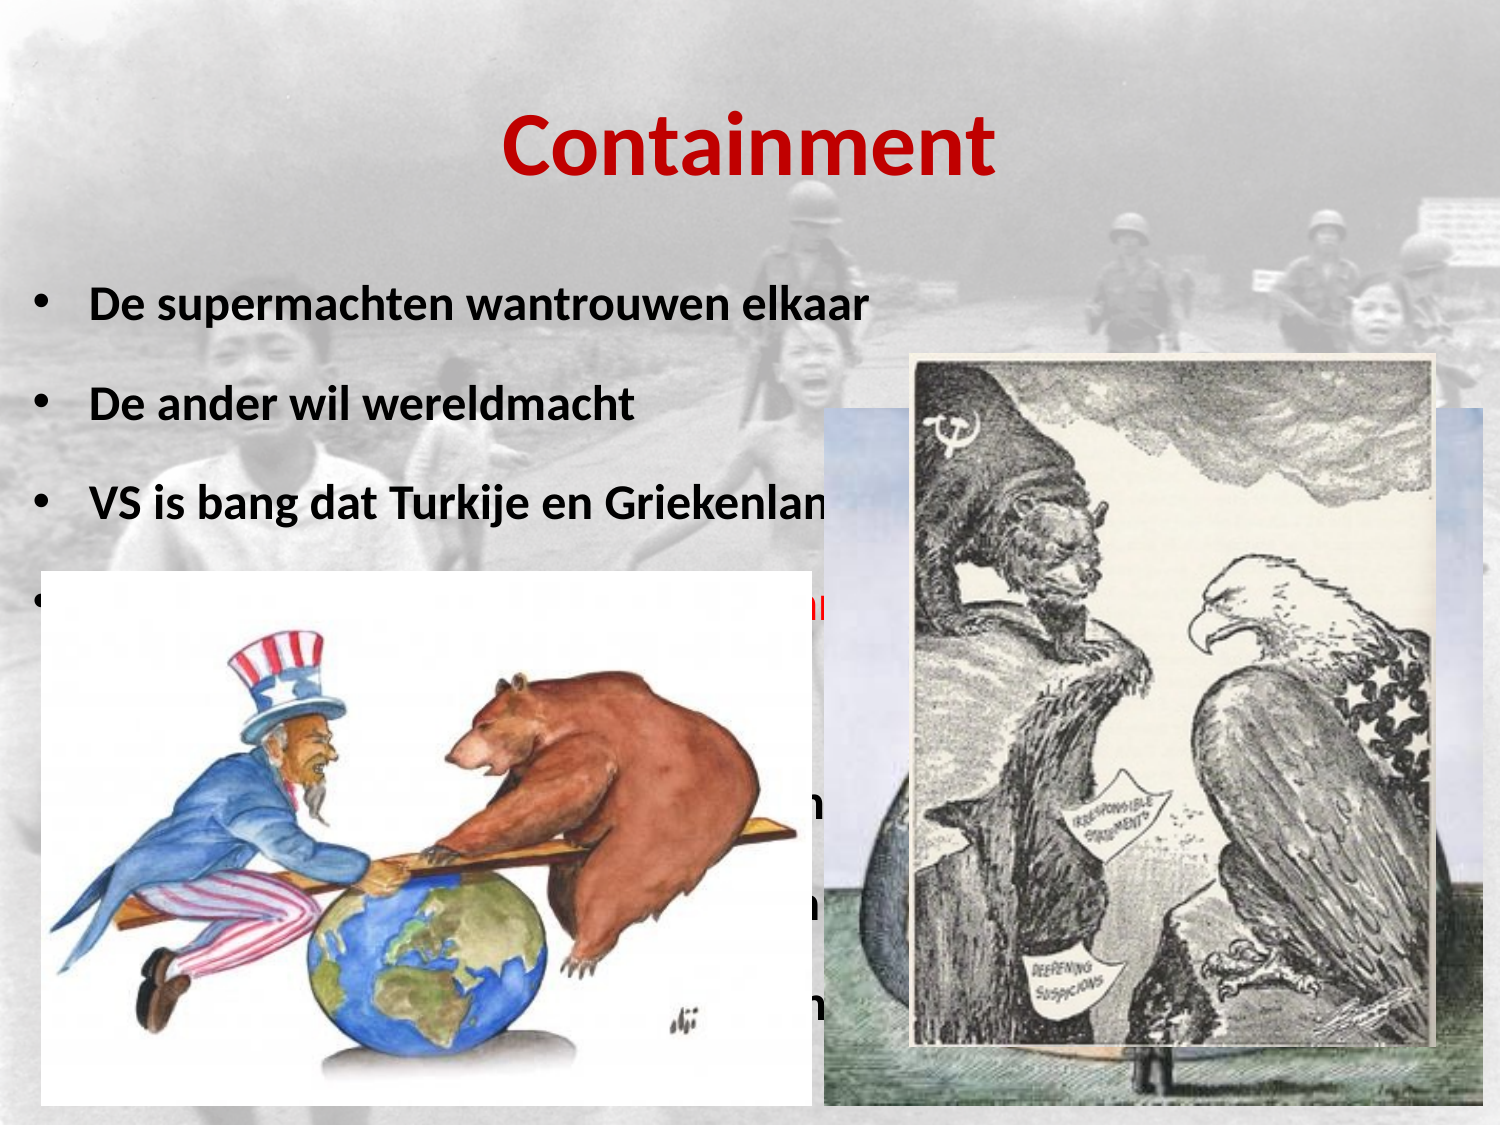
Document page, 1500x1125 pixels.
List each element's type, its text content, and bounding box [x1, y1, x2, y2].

picture [824, 352, 1483, 1107]
picture [40, 570, 812, 1107]
list De supermachten wantrouwen elkaar De ander wil wereldmacht VS is bang dat Turkije en Griekenland ook communistisch worden Communisme indammen  containment Politiek van Truman (1947) Landen redden van het communisme Communistische opmars stuiten Communisme zou zo verdwijnen [17, 232, 1470, 1035]
title Containment [75, 45, 1425, 233]
